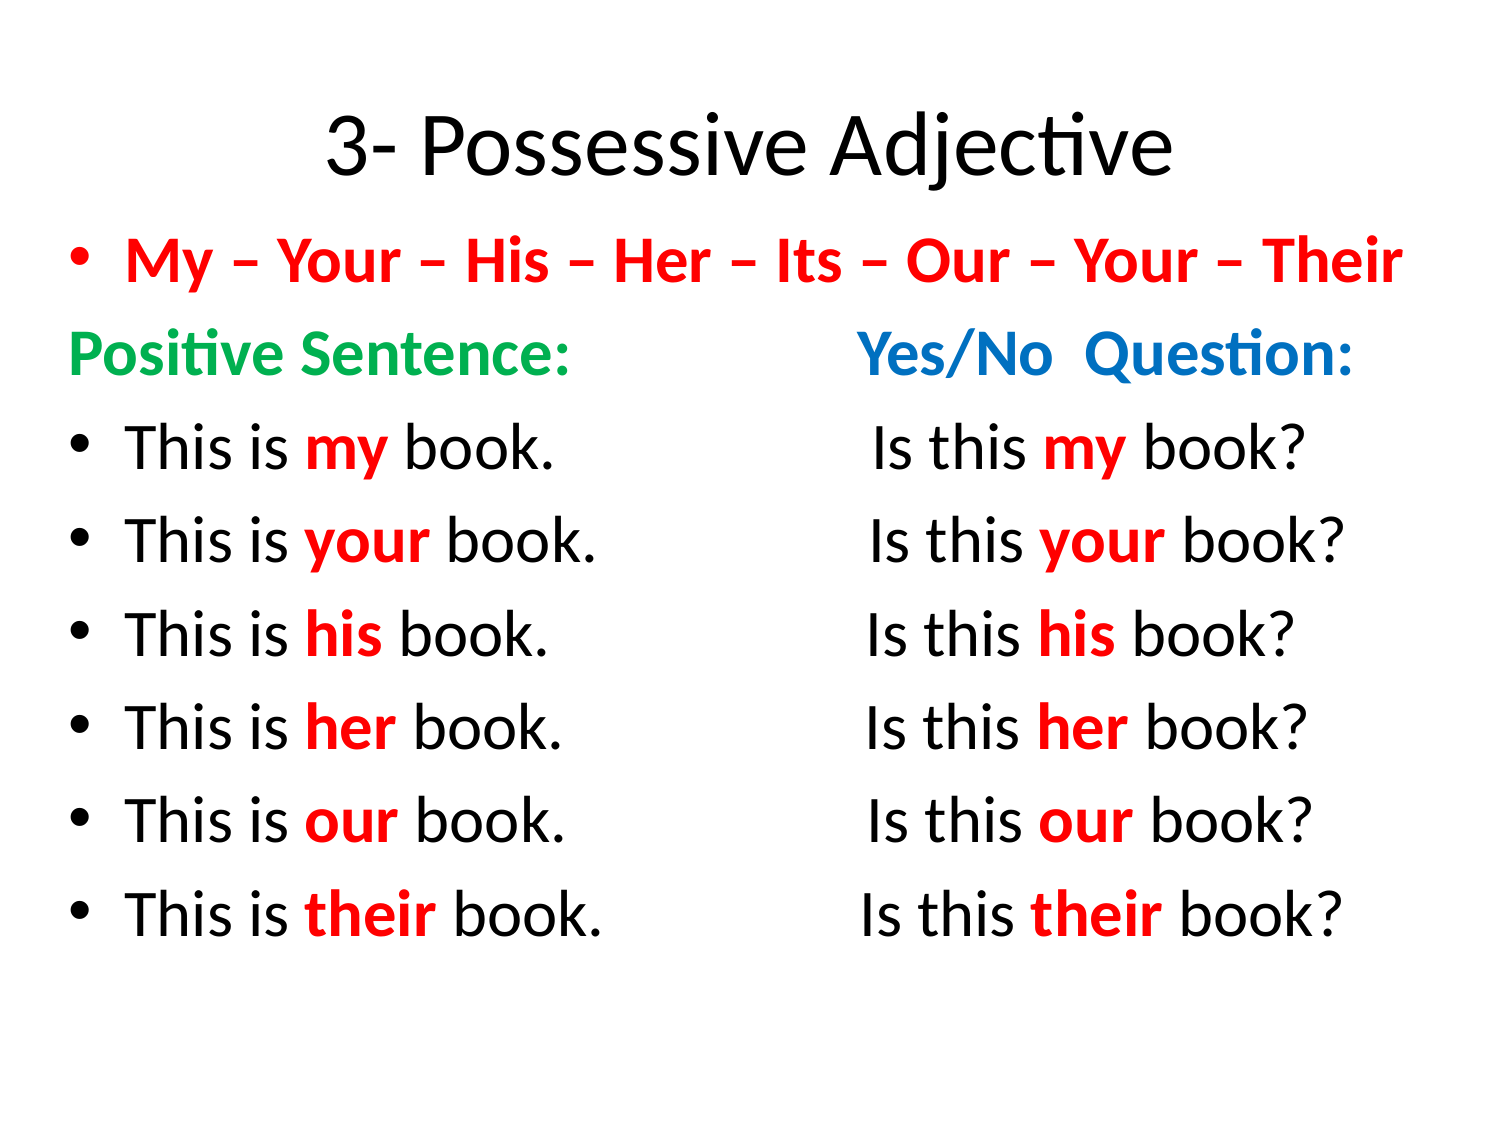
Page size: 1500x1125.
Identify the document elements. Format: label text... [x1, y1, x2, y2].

list My – Your – His – Her – Its – Our – Your – Their Positive Sentence: Yes/No Question: This is my book. Is this my book? This is your book. Is this your book? This is his book. Is this his book? This is her book. Is this her book? This is our book. Is this our book? This is their book. Is this their book? [53, 208, 1459, 1083]
title 3- Possessive Adjective [75, 45, 1425, 208]
